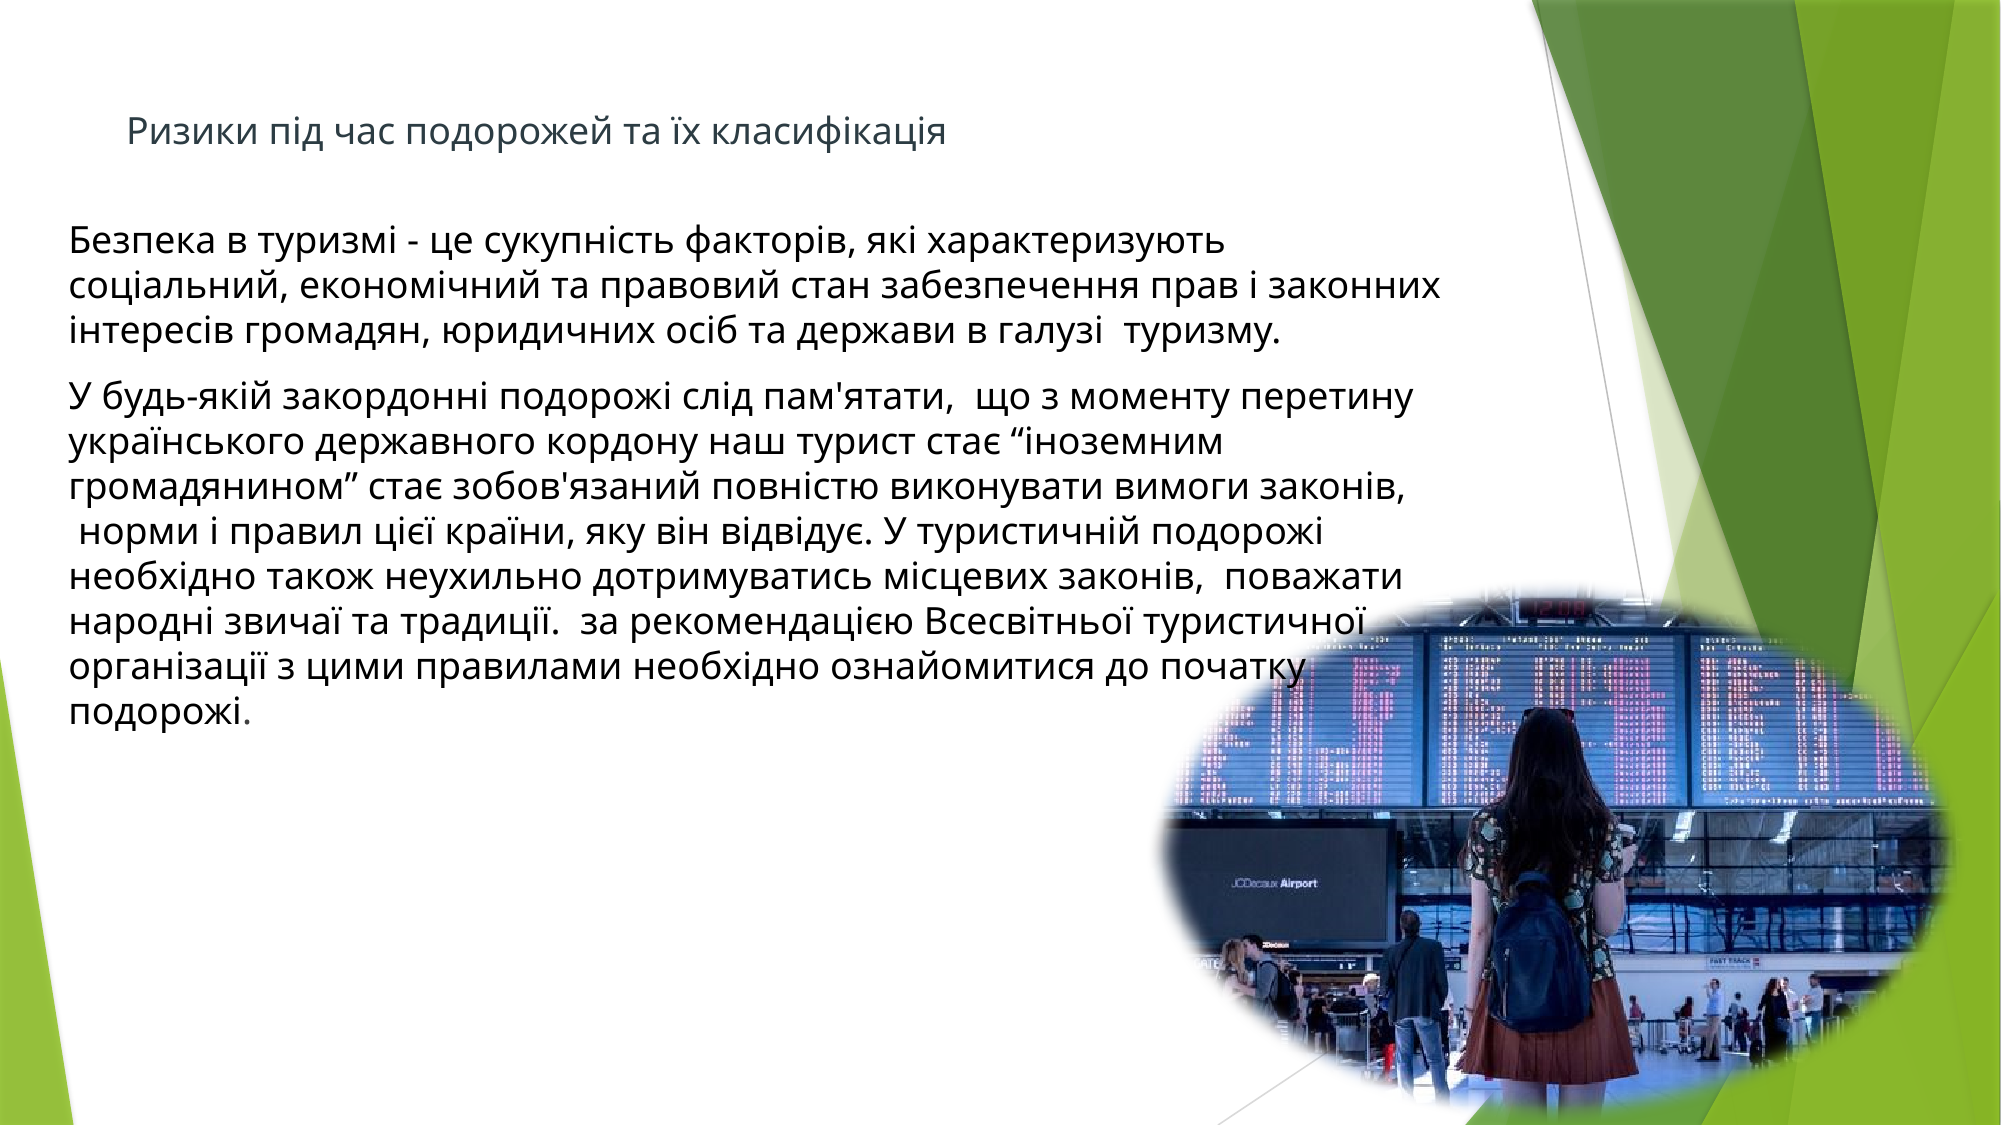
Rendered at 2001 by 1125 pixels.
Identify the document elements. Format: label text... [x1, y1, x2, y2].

list Безпека в туризмі - це сукупність факторів, які характеризують соціальний, економічний та правовий стан забезпечення прав і законних інтересів громадян, юридичних осіб та держави в галузі туризму. У будь-якій закордонні подорожі слід пам'ятати, що з моменту перетину українського державного кордону наш турист стає “іноземним громадянином” стає зобов'язаний повністю виконувати вимоги законів, норми і правил цієї країни, яку він відвідує. У туристичній подорожі необхідно також неухильно дотримуватись місцевих законів, поважати народні звичаї та традиції. за рекомендацією Всесвітньої туристичної організації з цими правилами необхідно ознайомитися до початку подорожі. [53, 208, 1464, 845]
picture [1145, 578, 1967, 1125]
title Ризики під час подорожей та їх класифікація [111, 99, 1522, 317]
